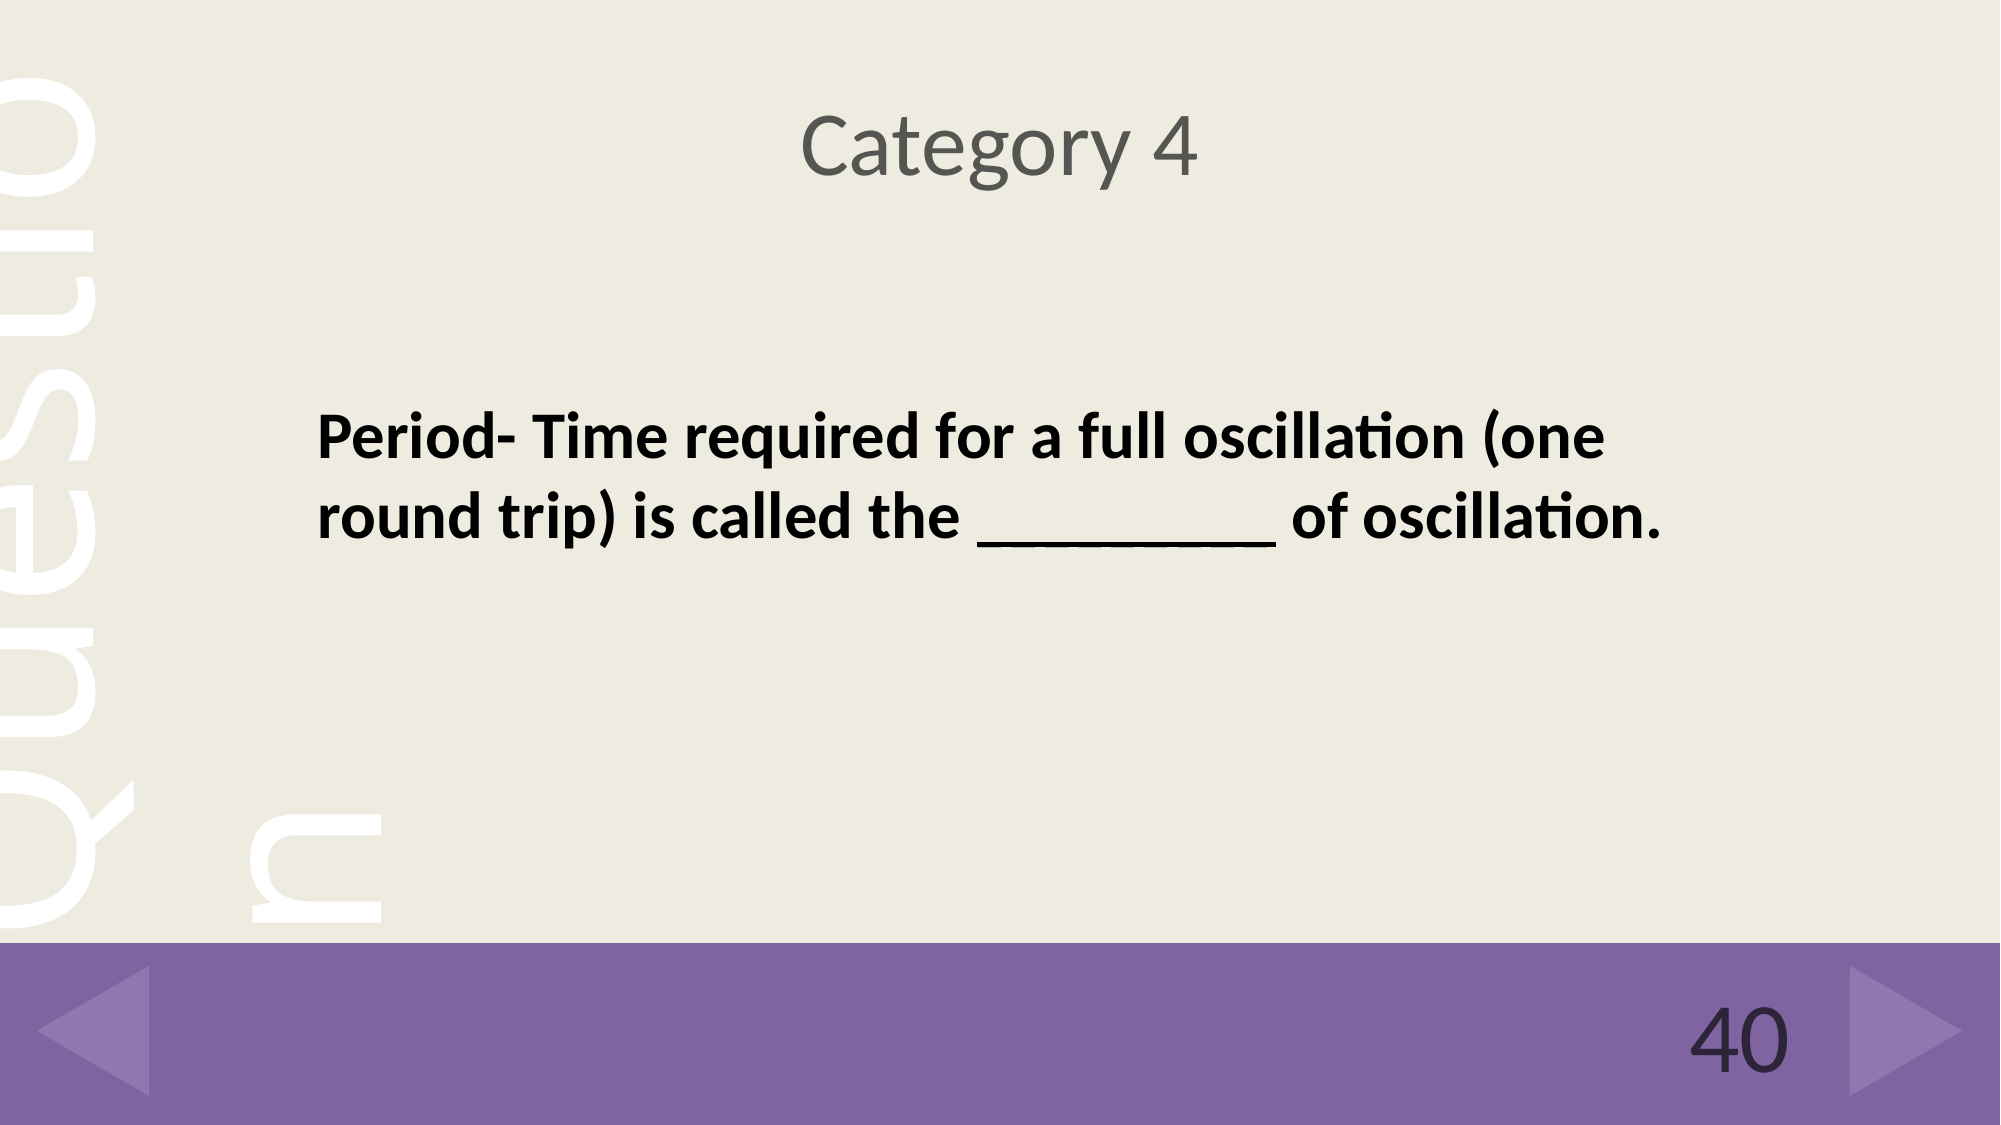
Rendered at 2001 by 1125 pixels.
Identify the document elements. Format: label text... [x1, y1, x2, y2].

title Category 4 [99, 45, 1900, 233]
list Period- Time required for a full oscillation (one round trip) is called the _________ of oscillation. [302, 307, 1760, 636]
list 40 [1494, 967, 1806, 1097]
